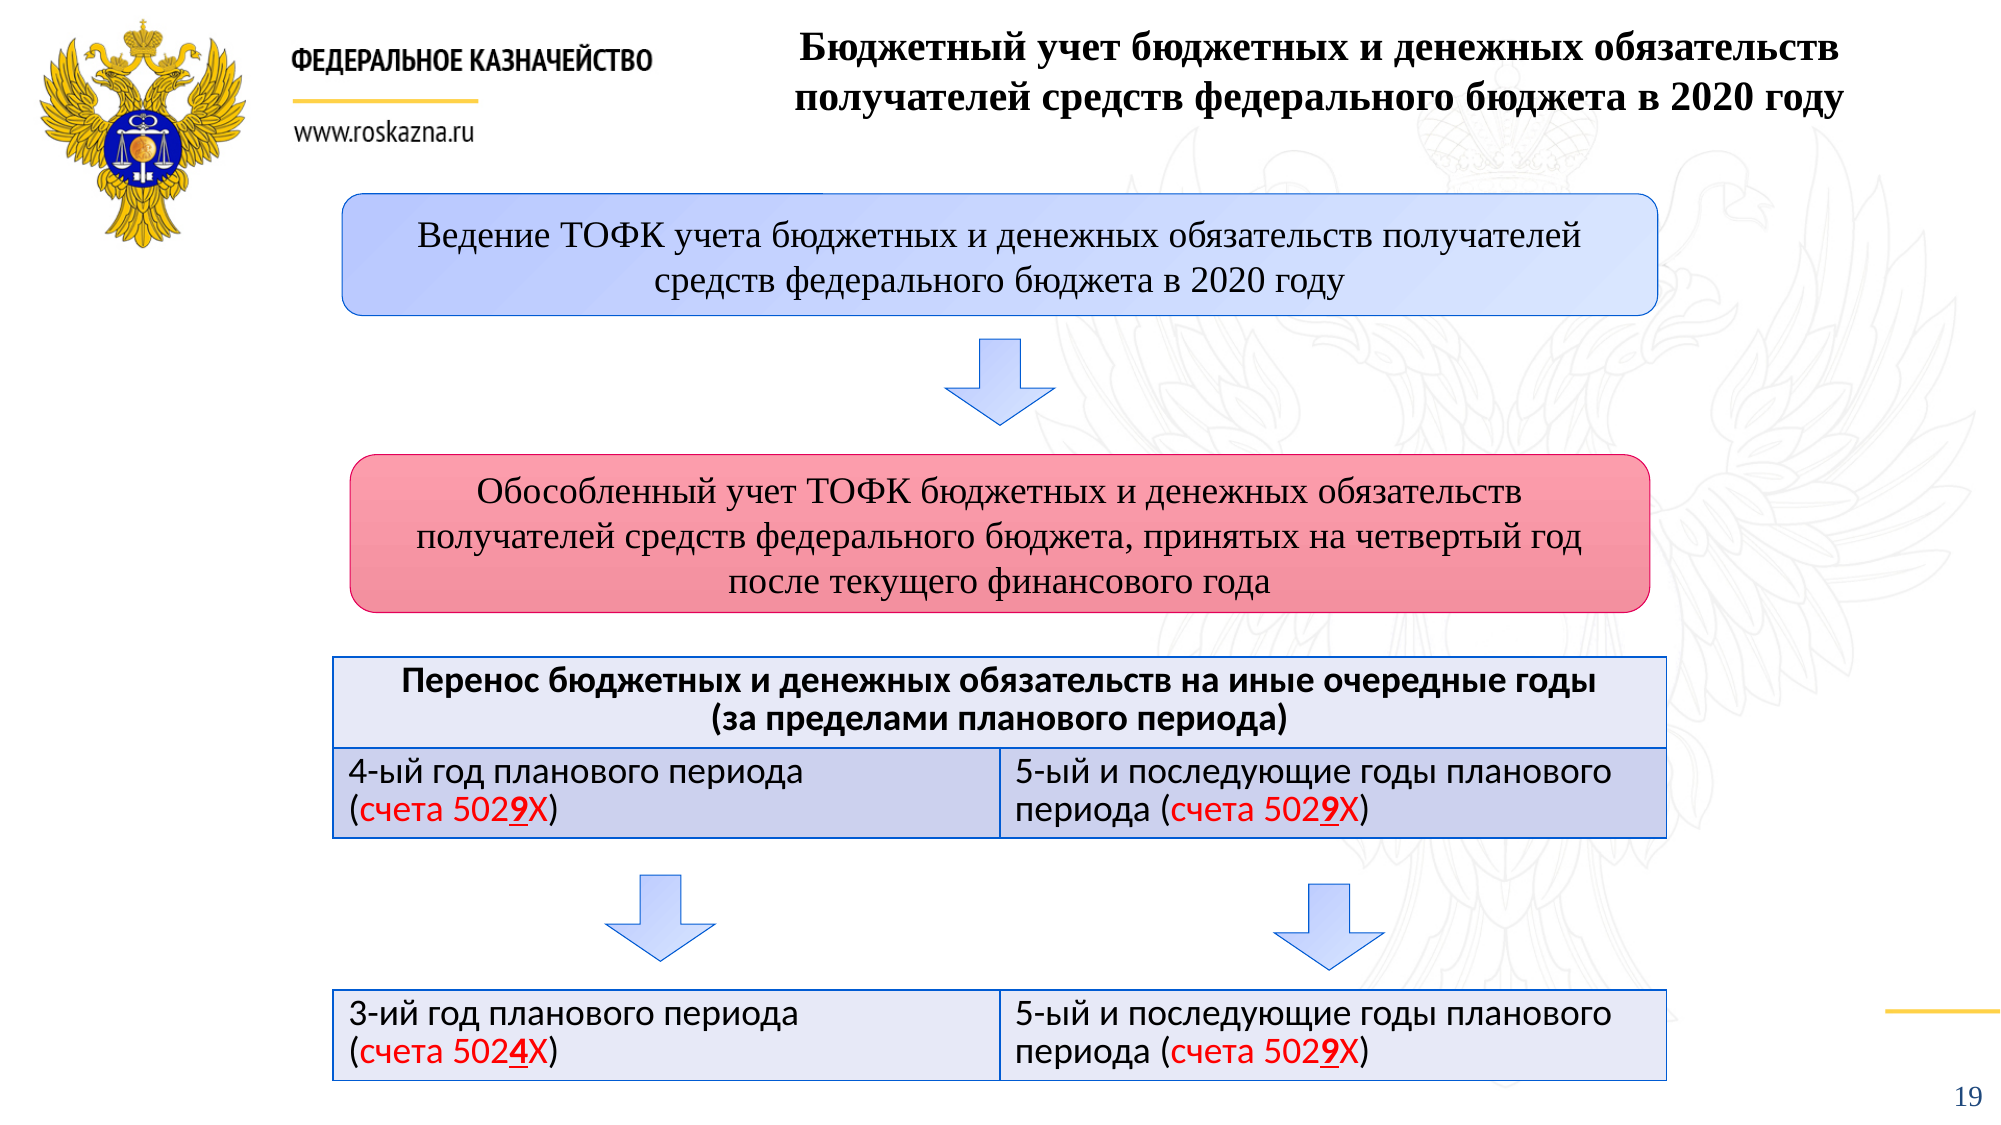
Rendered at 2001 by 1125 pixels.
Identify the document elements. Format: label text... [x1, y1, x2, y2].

table_header 5-ый и последующие годы планового периода (счета 5029Х) [1001, 991, 1666, 1080]
table_cell 4-ый год планового периода (счета 5029Х) [334, 749, 999, 837]
text_box Ведение ТОФК учета бюджетных и денежных обязательств получателей средств федерального бюджета в 2020 году [341, 193, 1659, 317]
text_box Обособленный учет ТОФК бюджетных и денежных обязательств получателей средств федерального бюджета, принятых на четвертый год после текущего финансового года [349, 454, 1651, 614]
table_header Перенос бюджетных и денежных обязательств на иные очередные годы (за пределами планового периода) [334, 658, 1666, 747]
text_box Бюджетный учет бюджетных и денежных обязательств получателей средств федерального бюджета в 2020 году [641, 10, 1998, 126]
text_box [603, 874, 717, 962]
table_cell 5-ый и последующие годы планового периода (счета 5029Х) [1001, 749, 1666, 837]
text_box 19 [1929, 1071, 1998, 1119]
text_box [1272, 883, 1386, 971]
picture [0, 0, 2001, 1125]
text_box [943, 338, 1057, 426]
table_header 3-ий год планового периода (счета 5024Х) [334, 991, 999, 1080]
